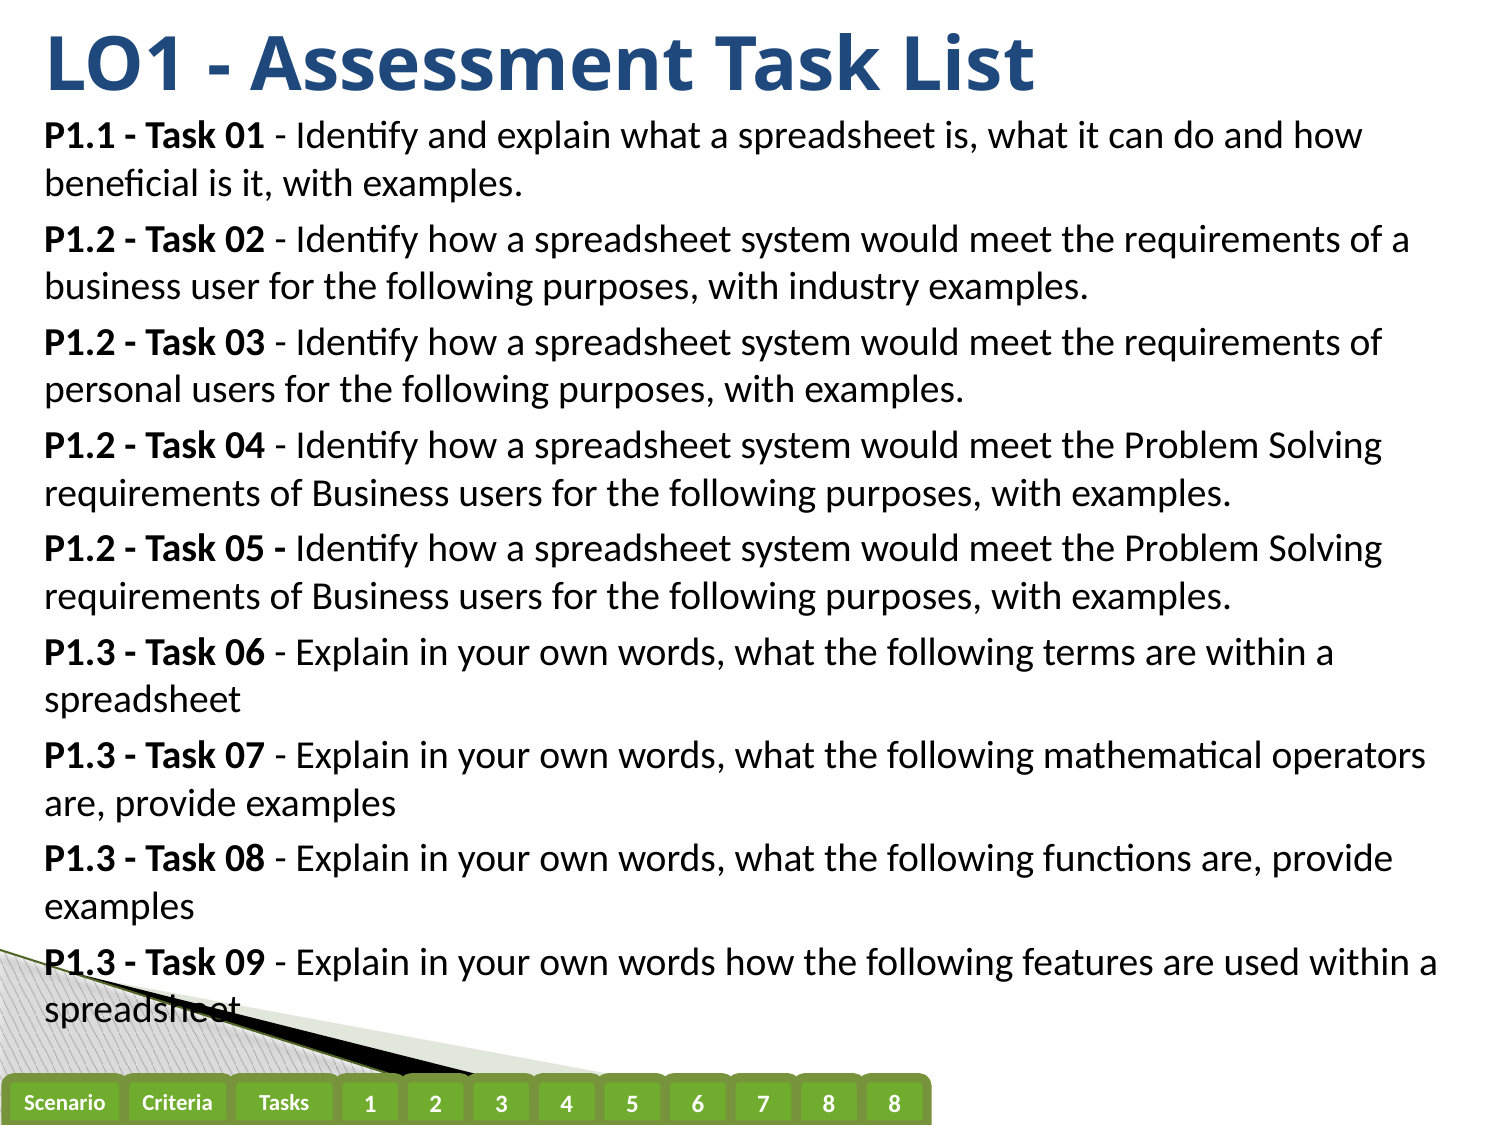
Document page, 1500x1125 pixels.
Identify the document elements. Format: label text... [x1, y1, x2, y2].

title LO1 - Assessment Task List [29, 30, 1463, 90]
list P1.1 - Task 01 - Identify and explain what a spreadsheet is, what it can do and how beneficial is it, with examples. P1.2 - Task 02 - Identify how a spreadsheet system would meet the requirements of a business user for the following purposes, with industry examples. P1.2 - Task 03 - Identify how a spreadsheet system would meet the requirements of personal users for the following purposes, with examples. P1.2 - Task 04 - Identify how a spreadsheet system would meet the Problem Solving requirements of Business users for the following purposes, with examples. P1.2 - Task 05 - Identify how a spreadsheet system would meet the Problem Solving requirements of Business users for the following purposes, with examples. P1.3 - Task 06 - Explain in your own words, what the following terms are within a spreadsheet P1.3 - Task 07 - Explain in your own words, what the following mathematical operators are, provide examples P1.3 - Task 08 - Explain in your own words, what the following functions are, provide examples P1.3 - Task 09 - Explain in your own words how the following features are used within a spreadsheet [29, 101, 1471, 1047]
